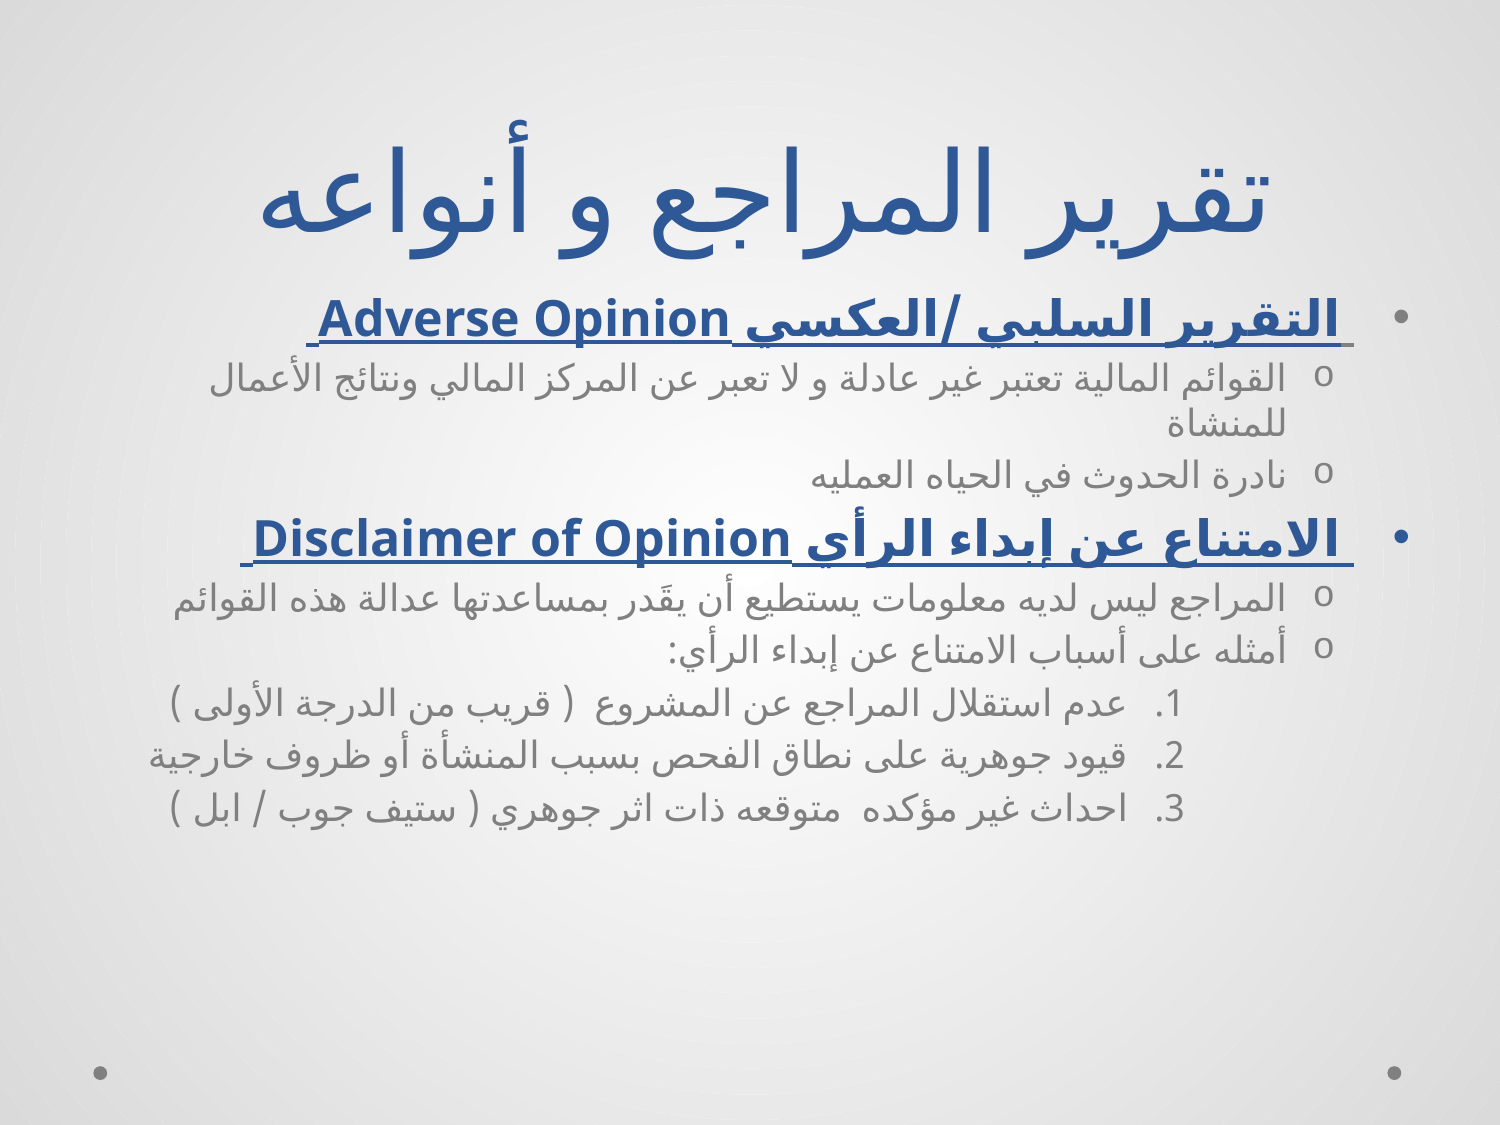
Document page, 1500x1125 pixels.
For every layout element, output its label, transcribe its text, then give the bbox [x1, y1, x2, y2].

title تقرير المراجع و أنواعه [75, 0, 1425, 263]
list التقرير السلبي /العكسي Adverse Opinion القوائم المالية تعتبر غير عادلة و لا تعبر عن المركز المالي ونتائج الأعمال للمنشاة نادرة الحدوث في الحياه العمليه الامتناع عن إبداء الرأي Disclaimer of Opinion المراجع ليس لديه معلومات يستطيع أن يقَدر بمساعدتها عدالة هذه القوائم أمثله على أسباب الامتناع عن إبداء الرأي: عدم استقلال المراجع عن المشروع ( قريب من الدرجة الأولى ) قيود جوهرية على نطاق الفحص بسبب المنشأة أو ظروف خارجية احداث غير مؤكده متوقعه ذات اثر جوهري ( ستيف جوب / ابل ) [75, 278, 1425, 1047]
